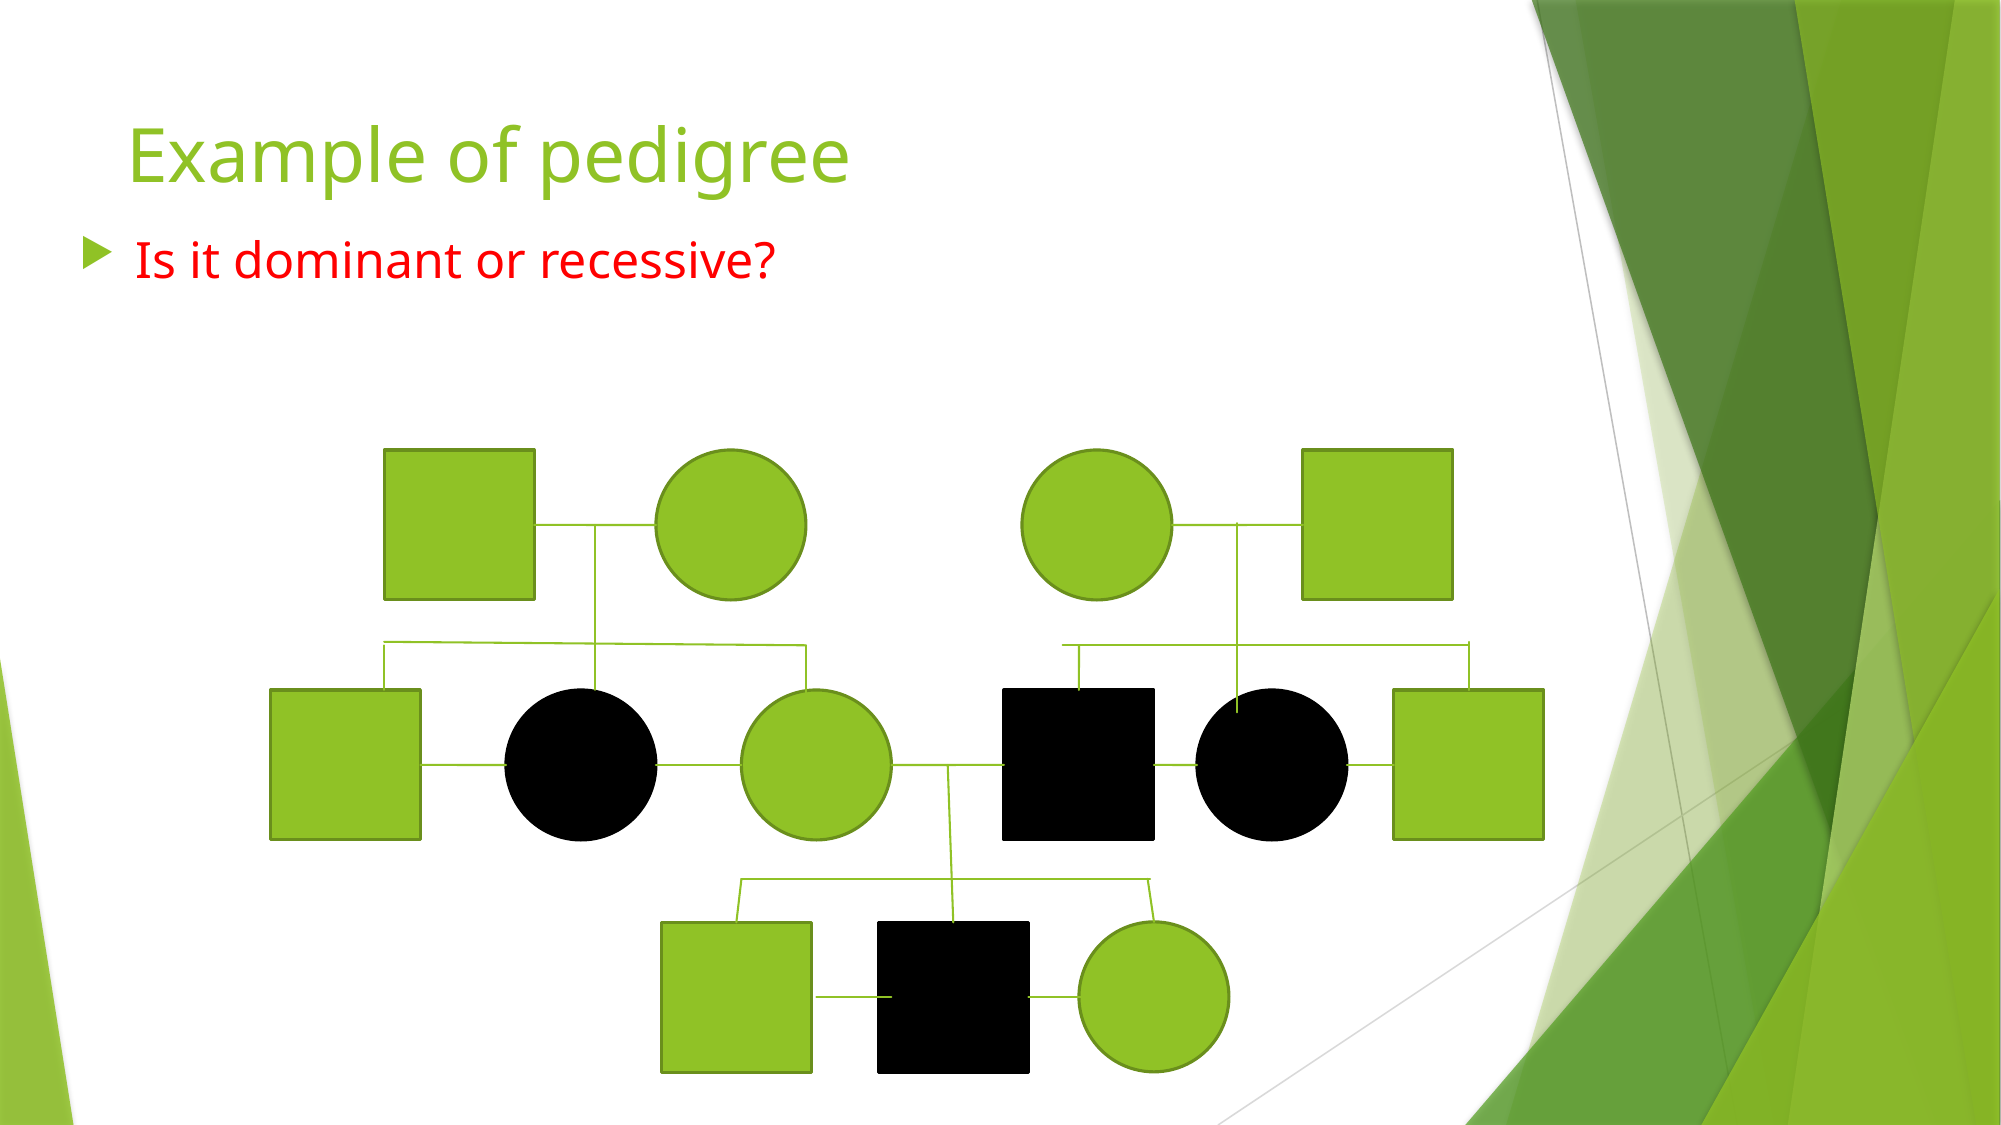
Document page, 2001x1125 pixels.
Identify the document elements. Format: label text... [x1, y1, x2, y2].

text_box [654, 448, 808, 602]
text_box [660, 921, 813, 1074]
text_box [877, 921, 1030, 1074]
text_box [947, 764, 954, 877]
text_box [1147, 878, 1155, 923]
text_box [1020, 448, 1174, 602]
text_box [1077, 920, 1231, 1074]
text_box [504, 688, 658, 842]
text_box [735, 878, 742, 923]
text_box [947, 889, 954, 923]
list Is it dominant or recessive? [64, 220, 1775, 881]
title Example of pedigree [111, 99, 1522, 220]
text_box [383, 641, 807, 646]
text_box [1195, 688, 1349, 842]
text_box [1301, 448, 1454, 601]
text_box [1002, 688, 1155, 841]
text_box [1392, 688, 1545, 841]
text_box [383, 448, 536, 601]
text_box [739, 688, 893, 842]
text_box [269, 688, 422, 841]
